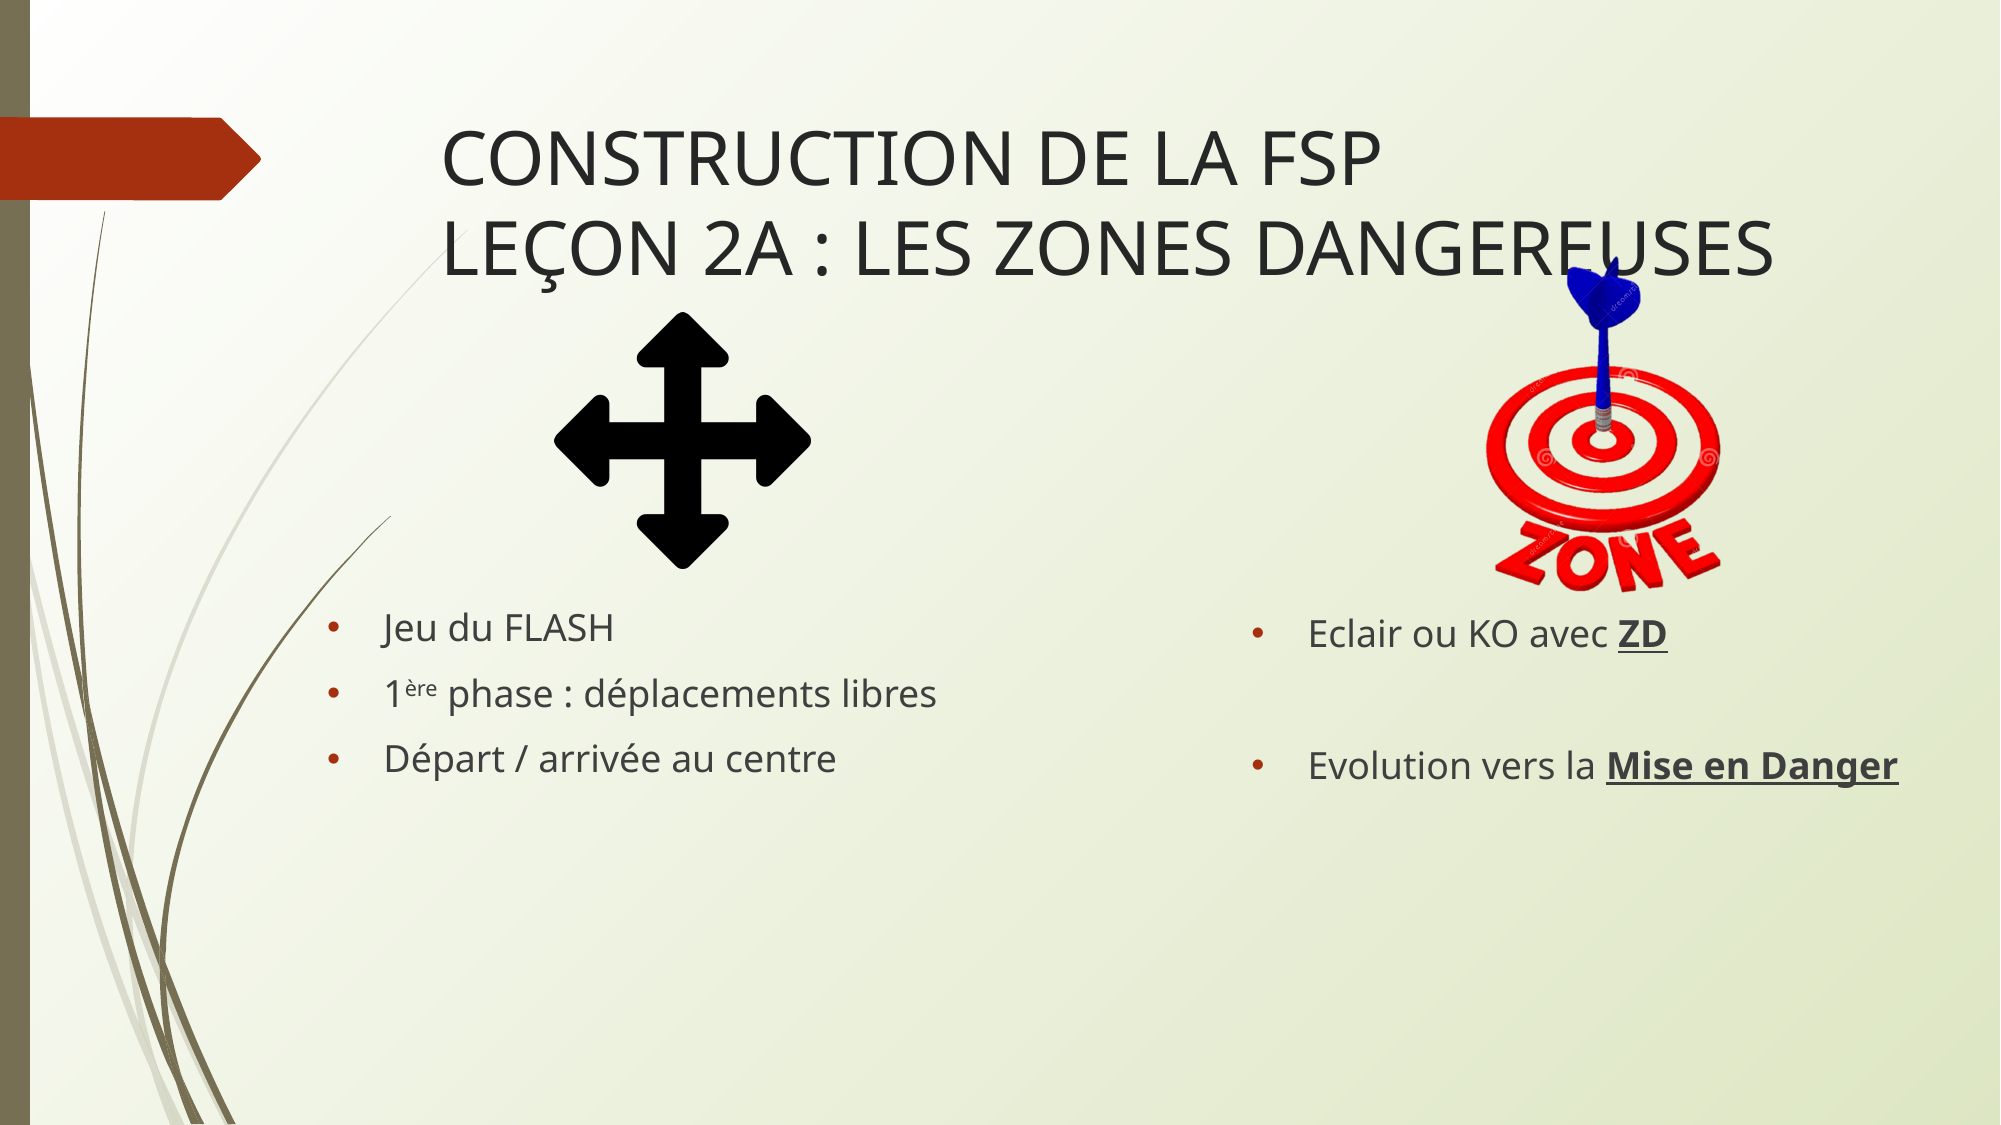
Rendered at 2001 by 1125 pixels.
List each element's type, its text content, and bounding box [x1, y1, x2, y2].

title CONSTRUCTION DE LA FSP LEÇON 2A : LES ZONES DANGEREUSES [425, 102, 1888, 313]
picture [1424, 248, 1777, 625]
list Jeu du FLASH 1ère phase : déplacements libres Départ / arrivée au centre [311, 596, 1041, 867]
text_box Eclair ou KO avec ZD Evolution vers la Mise en Danger [1236, 602, 1966, 874]
picture [554, 312, 811, 569]
